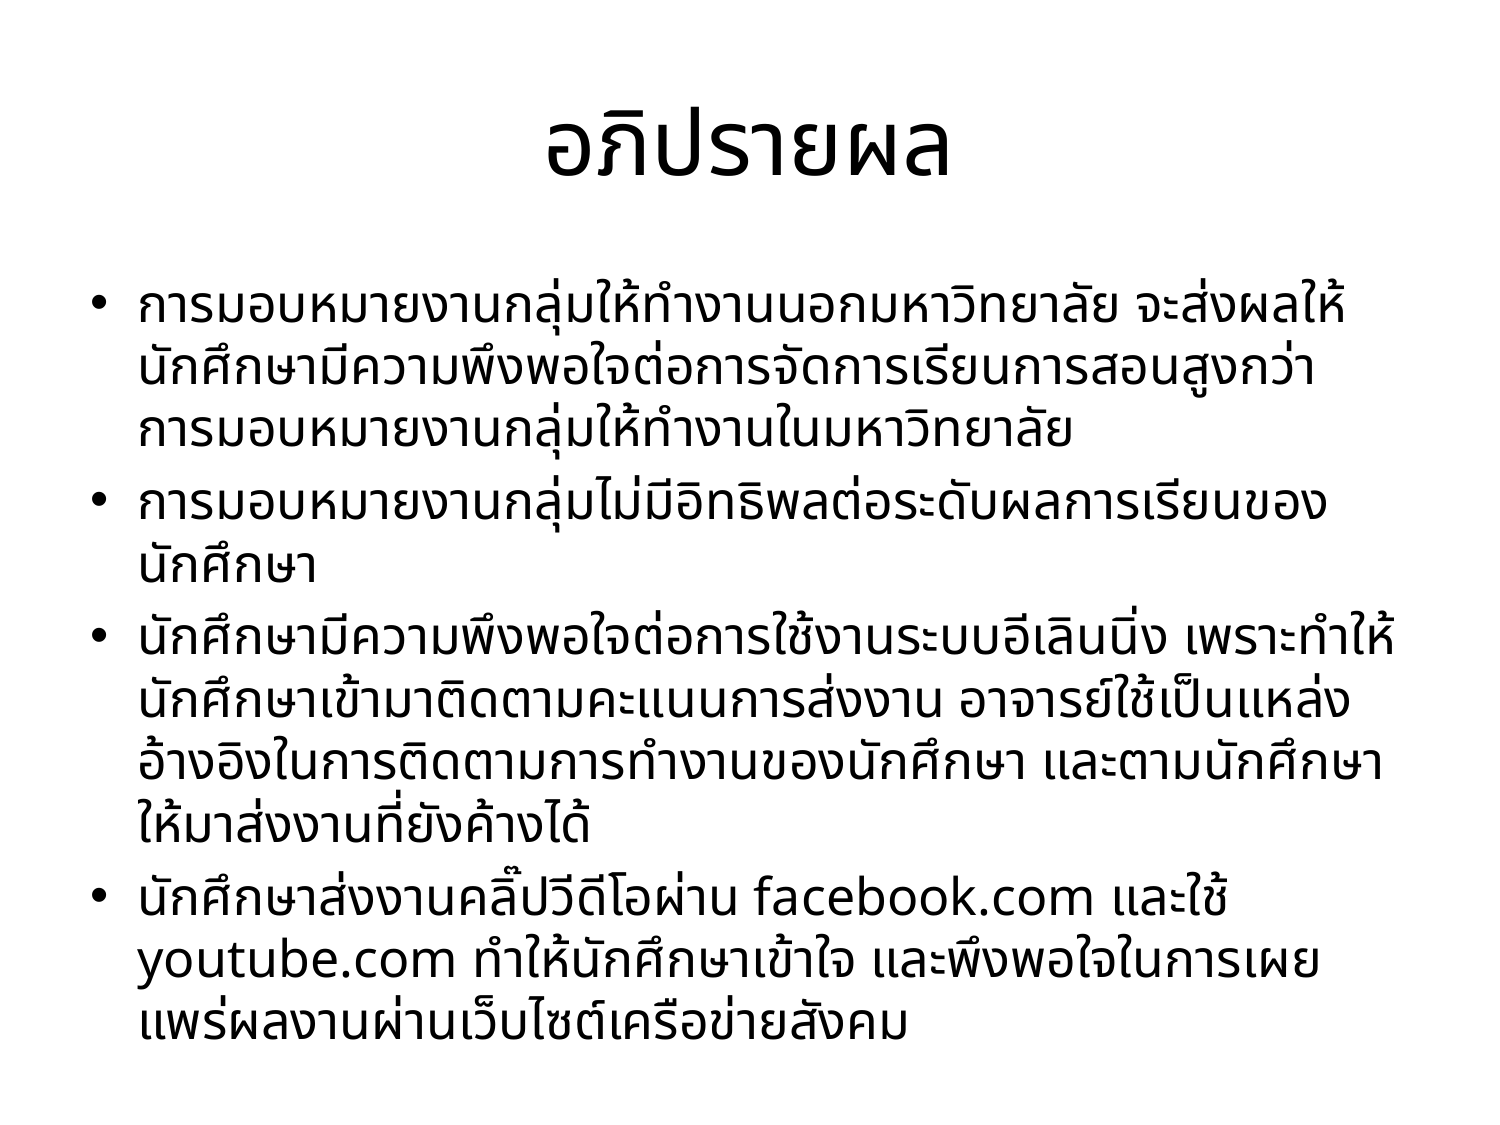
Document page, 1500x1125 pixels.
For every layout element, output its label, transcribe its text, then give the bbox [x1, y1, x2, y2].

title อภิปรายผล [75, 45, 1425, 233]
list การมอบหมายงานกลุ่มให้ทำงานนอกมหาวิทยาลัย จะส่งผลให้นักศึกษามีความพึงพอใจต่อการจัดการเรียนการสอนสูงกว่า การมอบหมายงานกลุ่มให้ทำงานในมหาวิทยาลัย การมอบหมายงานกลุ่มไม่มีอิทธิพลต่อระดับผลการเรียนของนักศึกษา นักศึกษามีความพึงพอใจต่อการใช้งานระบบอีเลินนิ่ง เพราะทำให้นักศึกษาเข้ามาติดตามคะแนนการส่งงาน อาจารย์ใช้เป็นแหล่งอ้างอิงในการติดตามการทำงานของนักศึกษา และตามนักศึกษาให้มาส่งงานที่ยังค้างได้ นักศึกษาส่งงานคลิ๊ปวีดีโอผ่าน facebook.com และใช้ youtube.com ทำให้นักศึกษาเข้าใจ และพึงพอใจในการเผยแพร่ผลงานผ่านเว็บไซต์เครือข่ายสังคม [75, 262, 1425, 1059]
